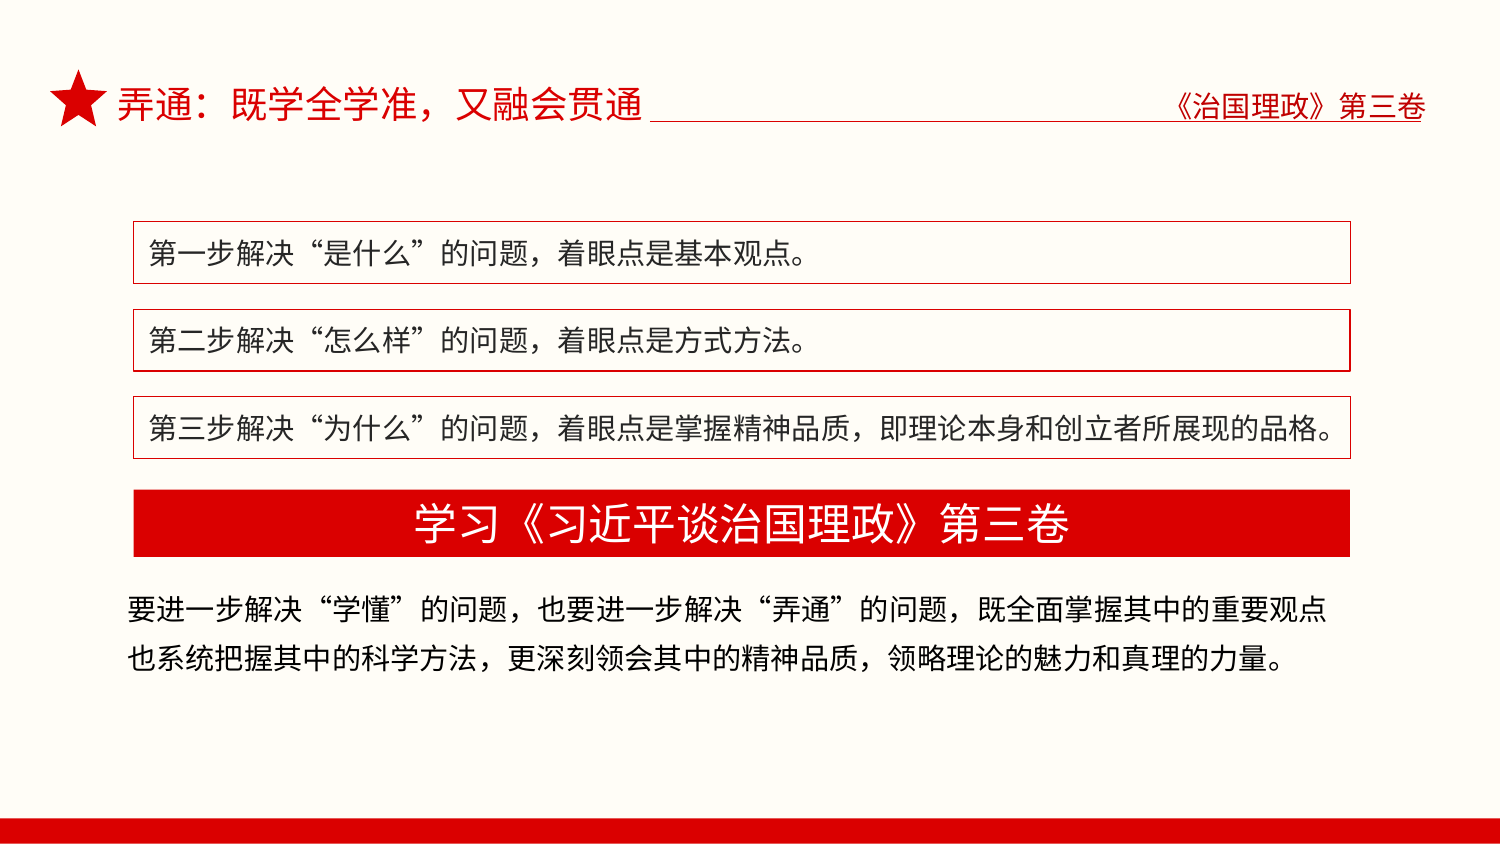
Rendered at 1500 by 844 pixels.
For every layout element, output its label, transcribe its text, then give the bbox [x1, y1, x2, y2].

text_box 第三步解决“为什么”的问题，着眼点是掌握精神品质，即理论本身和创立者所展现的品格。 [133, 396, 1351, 459]
text_box 第一步解决“是什么”的问题，着眼点是基本观点。 [133, 221, 1351, 284]
text_box 要进一步解决“学懂”的问题，也要进一步解决“弄通”的问题，既全面掌握其中的重要观点也系统把握其中的科学方法，更深刻领会其中的精神品质，领略理论的魅力和真理的力量。 [112, 570, 1343, 683]
text_box 第二步解决“怎么样”的问题，着眼点是方式方法。 [133, 309, 1351, 372]
text_box 学习《习近平谈治国理政》第三卷 [133, 489, 1350, 557]
